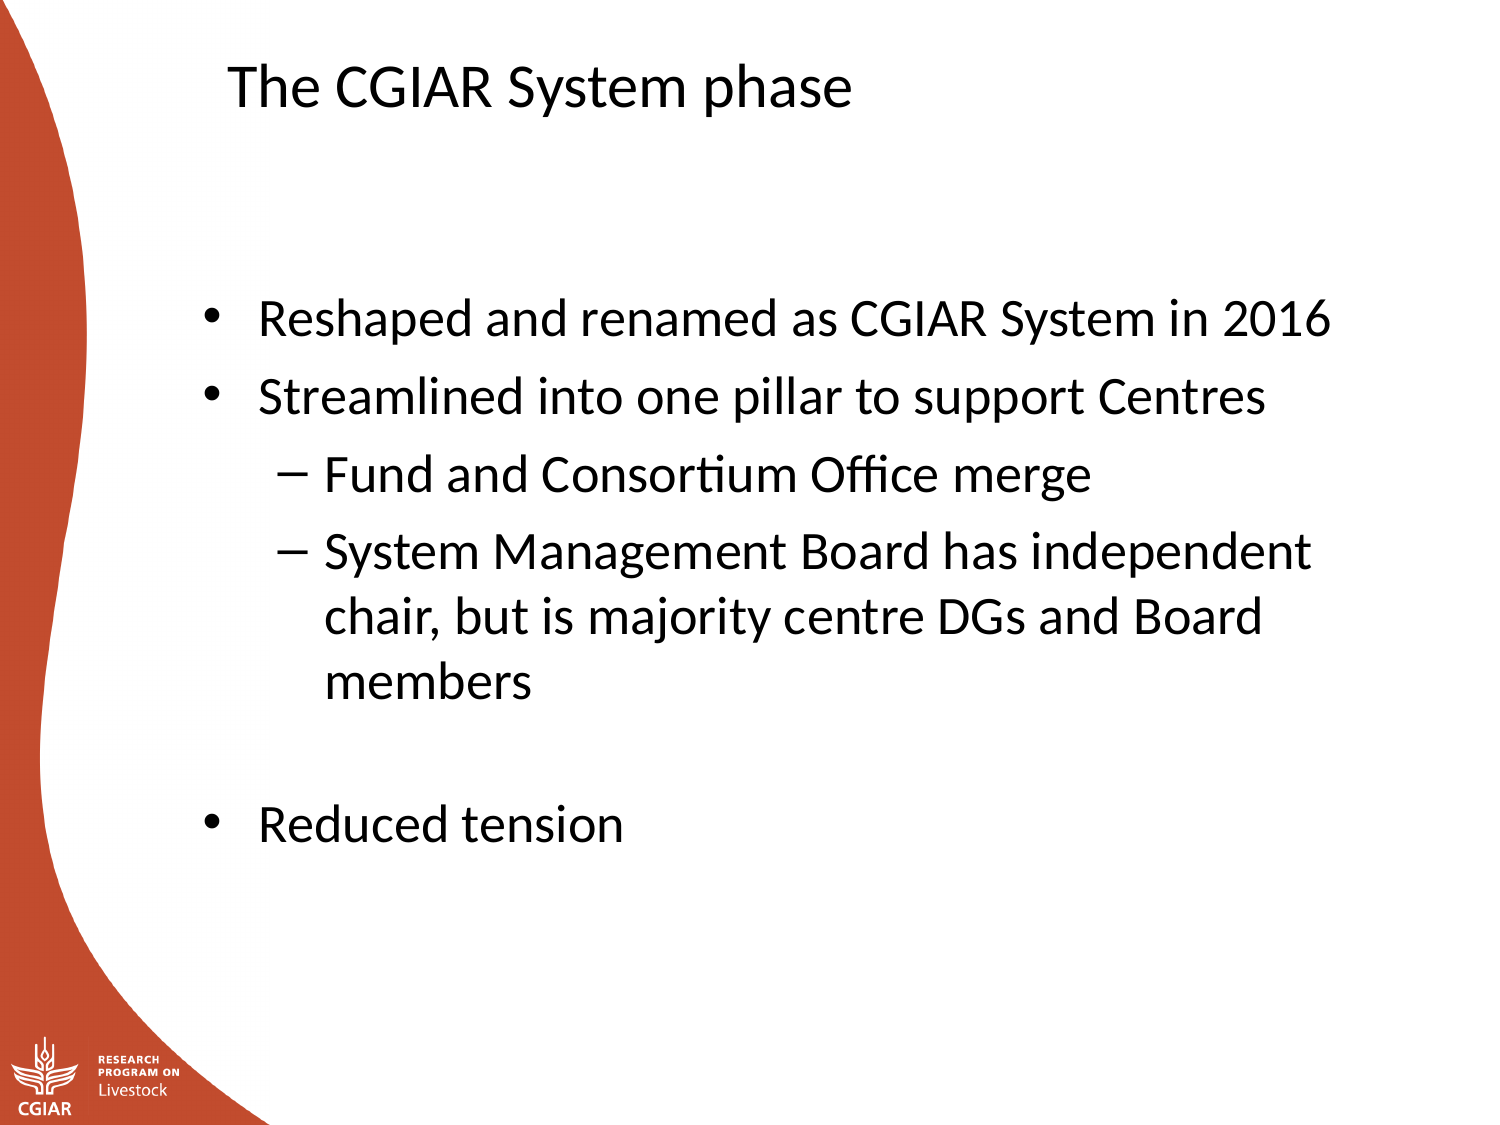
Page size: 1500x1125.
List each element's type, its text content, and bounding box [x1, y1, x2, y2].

list Reshaped and renamed as CGIAR System in 2016 Streamlined into one pillar to support Centres Fund and Consortium Office merge System Management Board has independent chair, but is majority centre DGs and Board members Reduced tension [187, 275, 1413, 1088]
list The CGIAR System phase [212, 37, 1450, 225]
picture [0, 0, 270, 1125]
